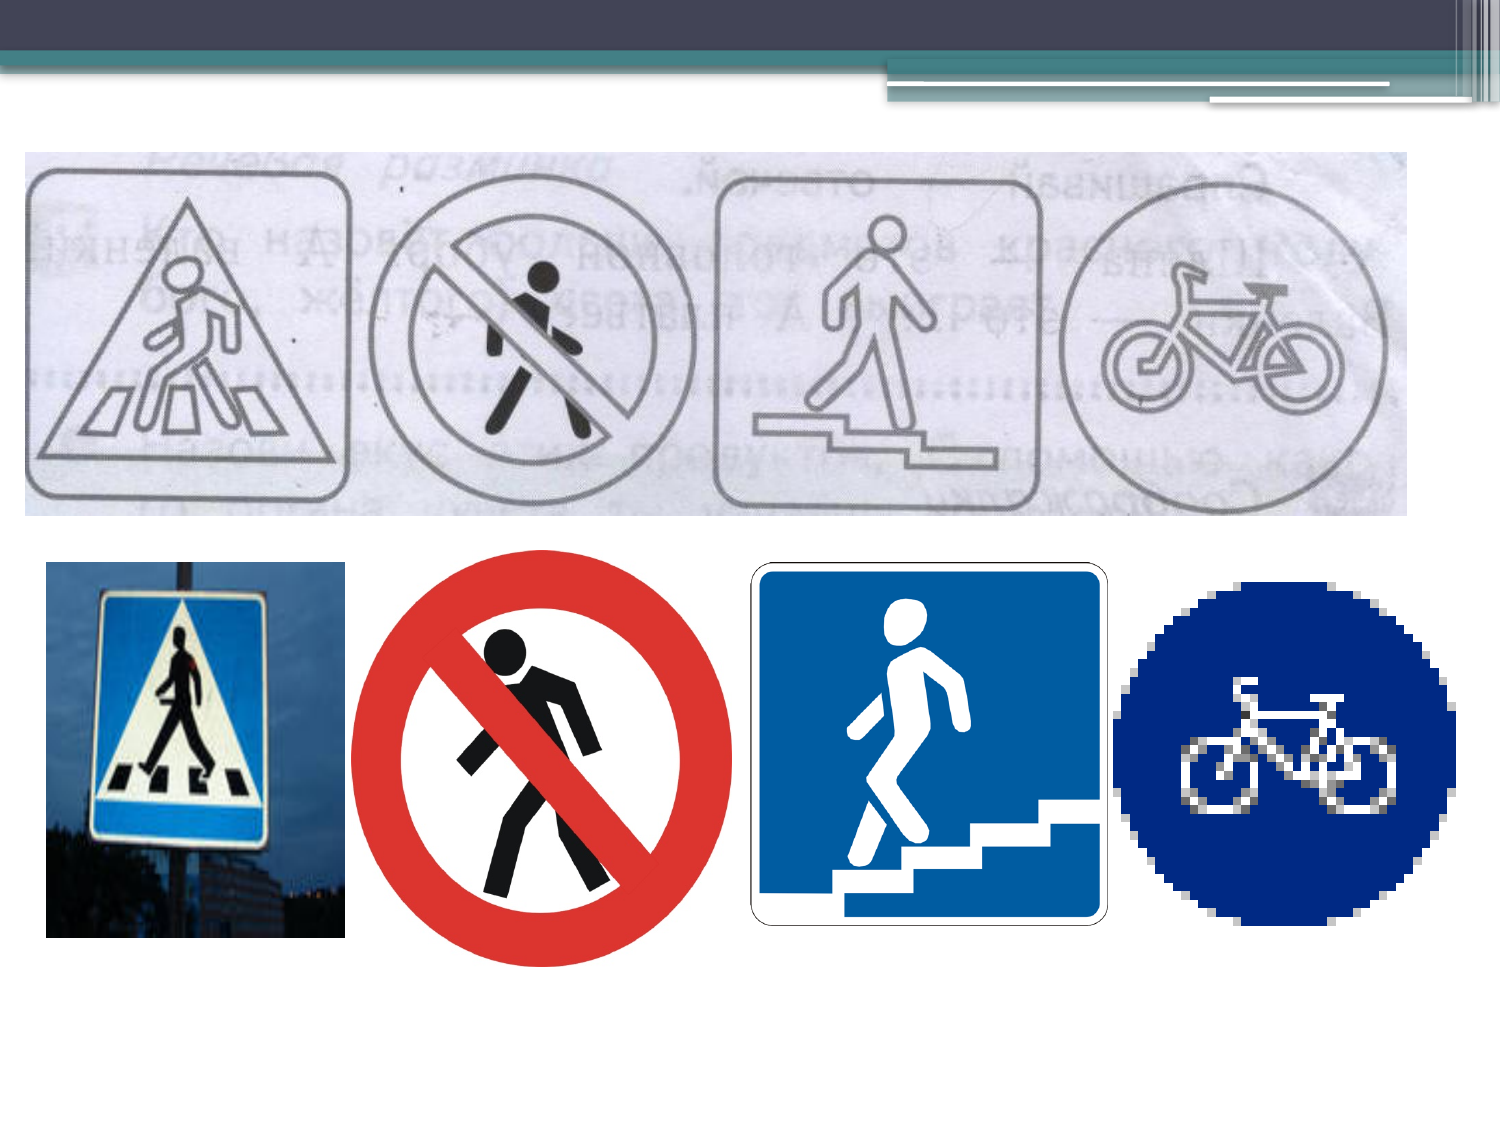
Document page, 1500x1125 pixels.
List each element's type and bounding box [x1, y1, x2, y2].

picture [46, 562, 345, 938]
picture [1113, 573, 1466, 926]
picture [749, 562, 1108, 926]
picture [351, 550, 732, 967]
picture [25, 152, 1407, 516]
